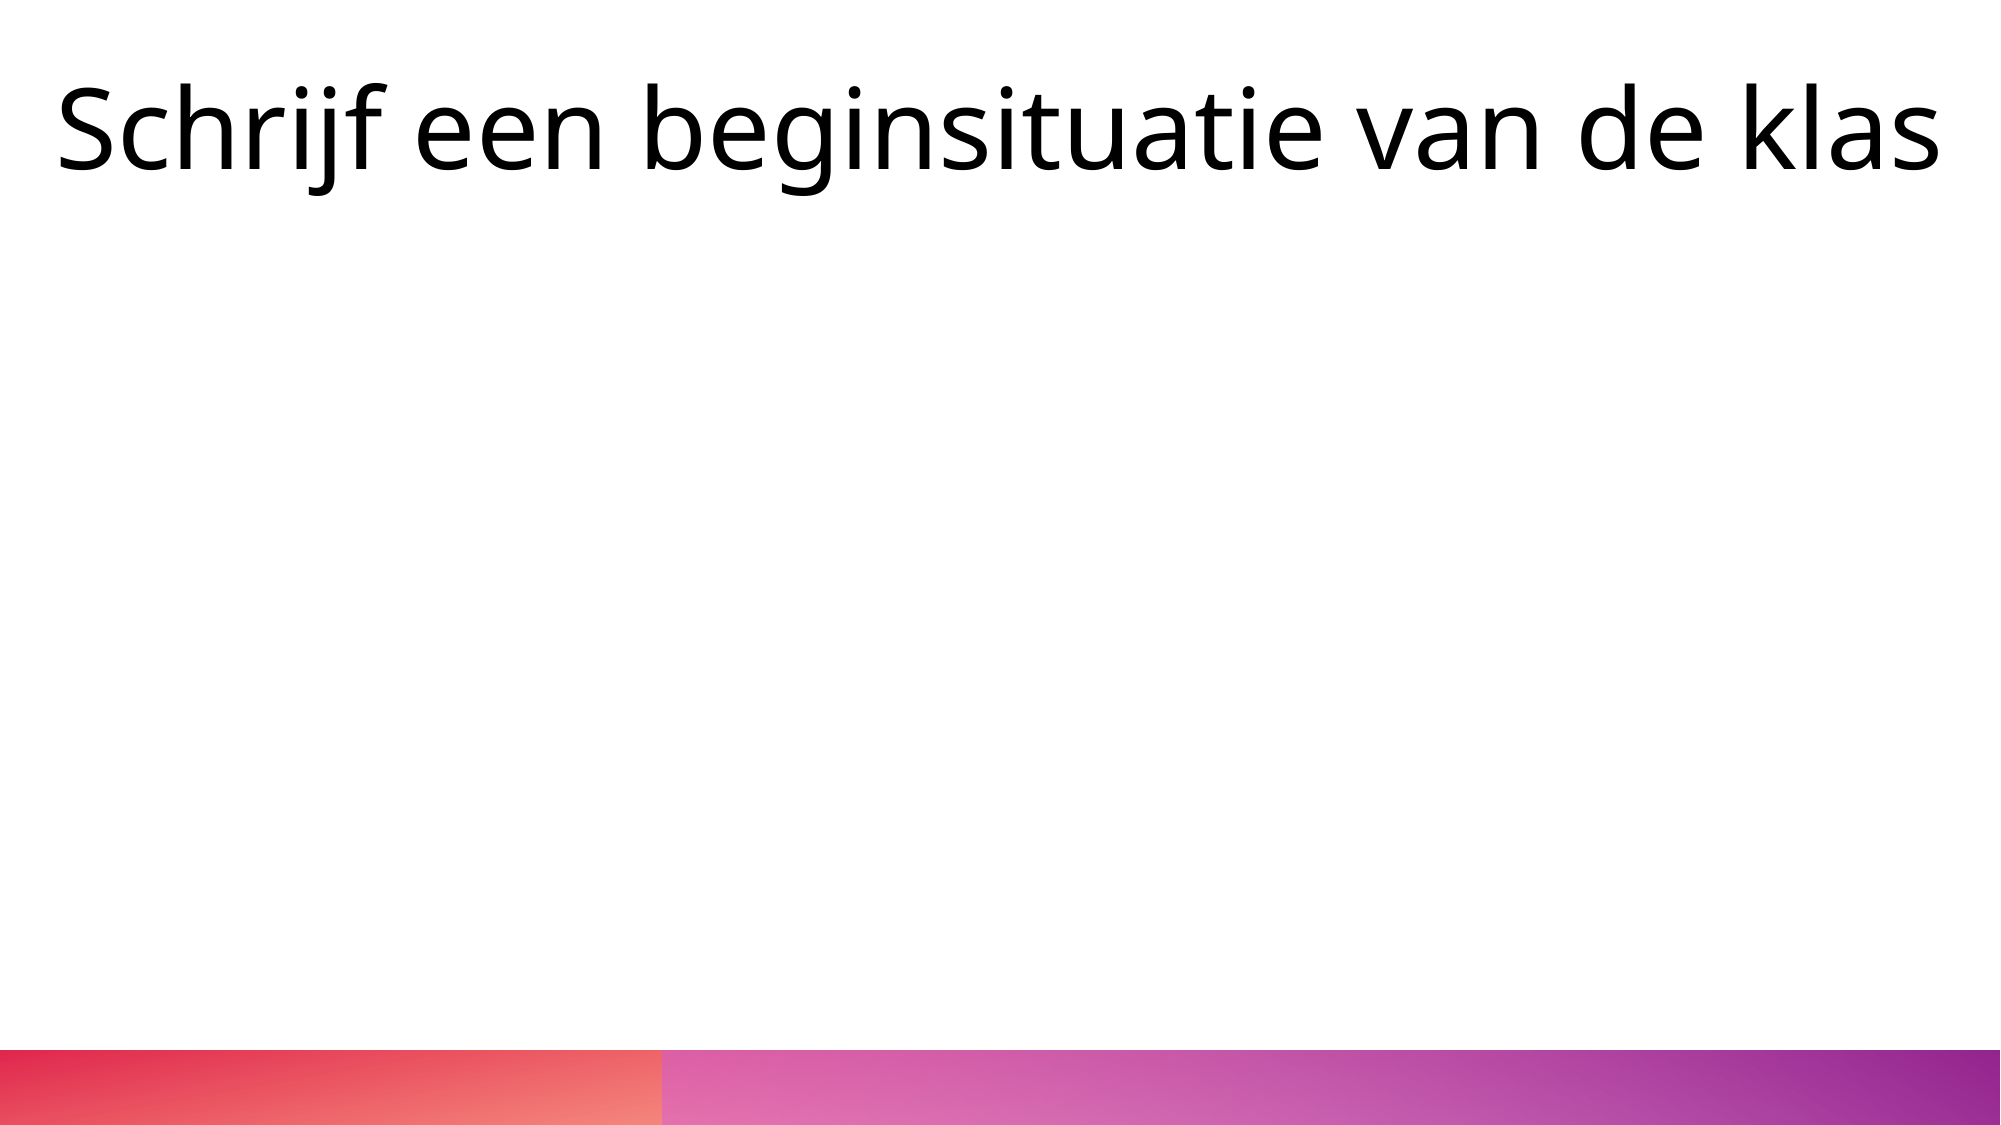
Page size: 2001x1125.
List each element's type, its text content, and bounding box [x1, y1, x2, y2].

text_box Schrijf een beginsituatie van de klas [40, 49, 1960, 335]
